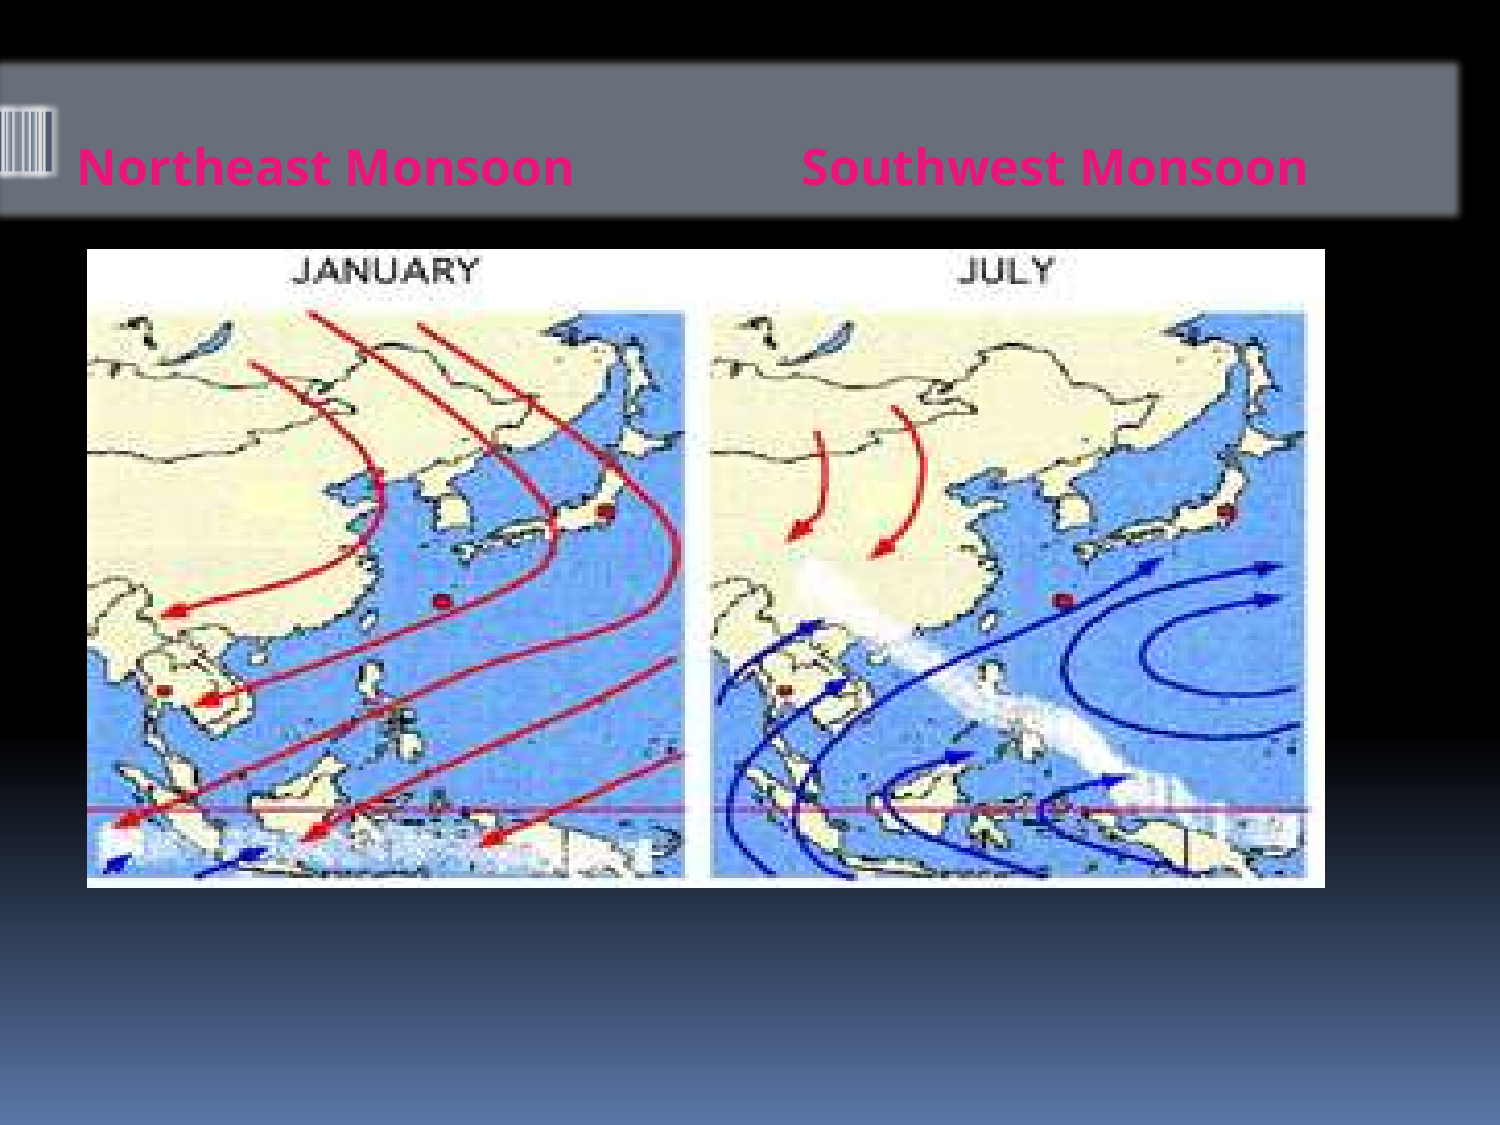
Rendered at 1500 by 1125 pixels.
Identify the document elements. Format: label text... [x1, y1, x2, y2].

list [87, 249, 1326, 888]
list Southwest Monsoon [774, 112, 1438, 218]
list Northeast Monsoon [50, 112, 713, 218]
